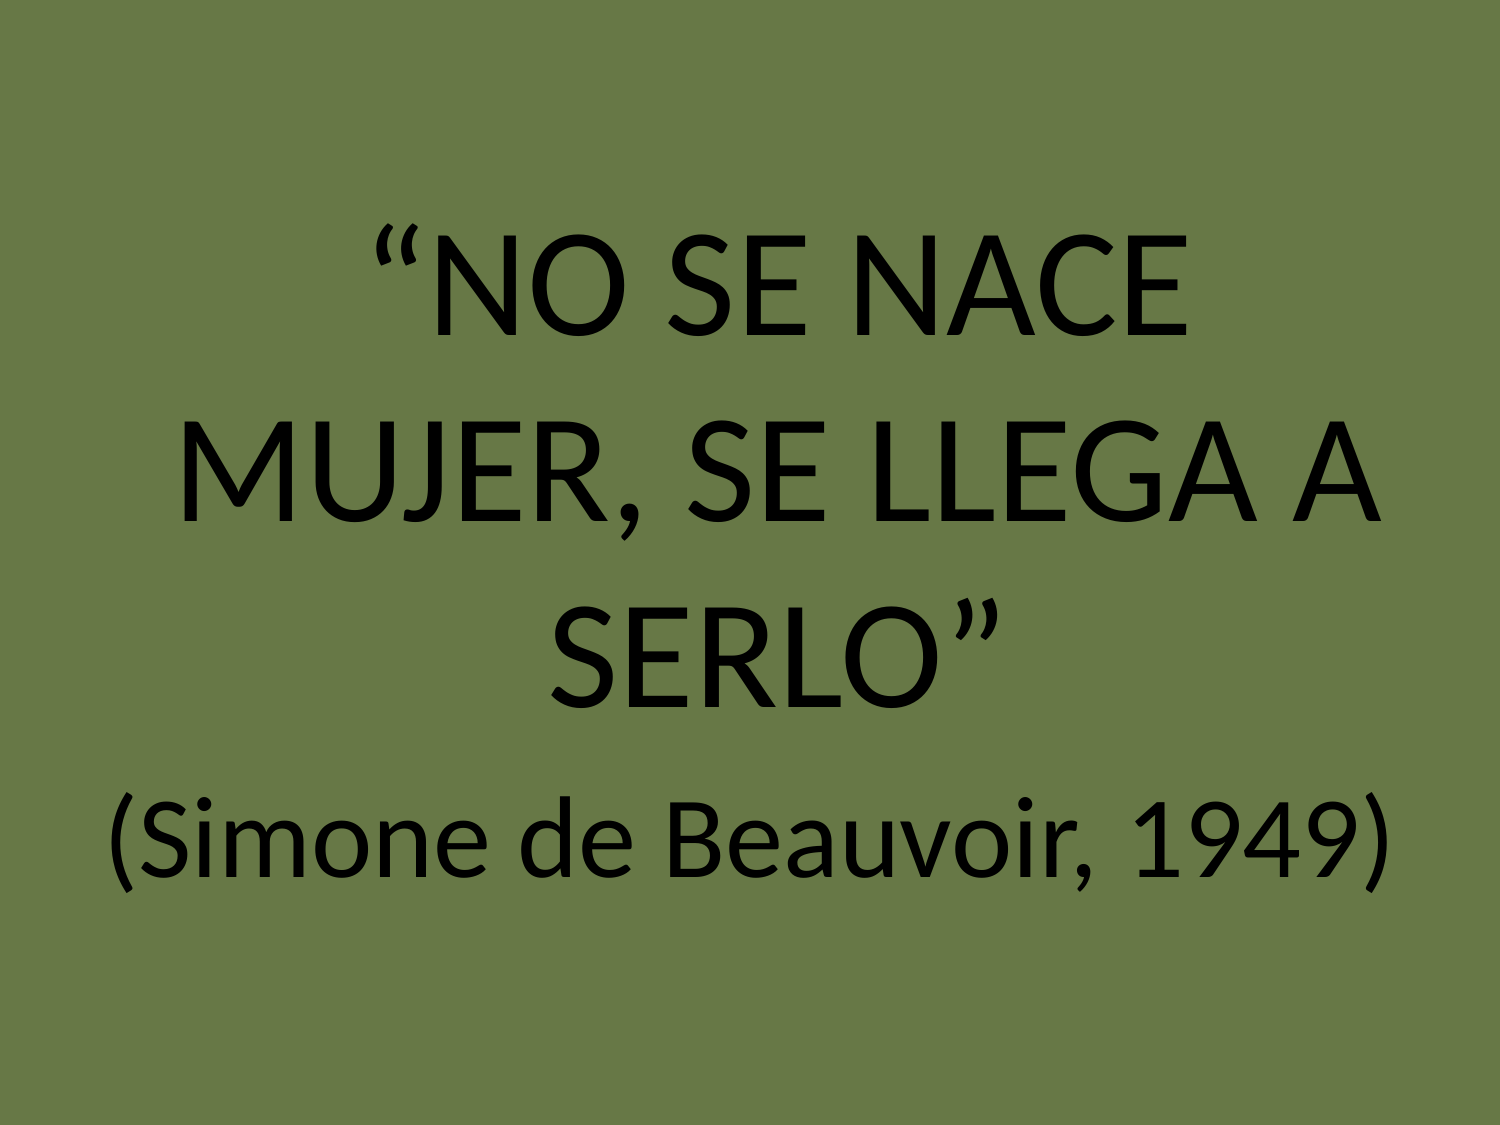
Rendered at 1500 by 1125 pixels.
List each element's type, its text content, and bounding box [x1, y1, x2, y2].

list “NO SE NACE MUJER, SE LLEGA A SERLO” (Simone de Beauvoir, 1949) [75, 172, 1425, 1005]
